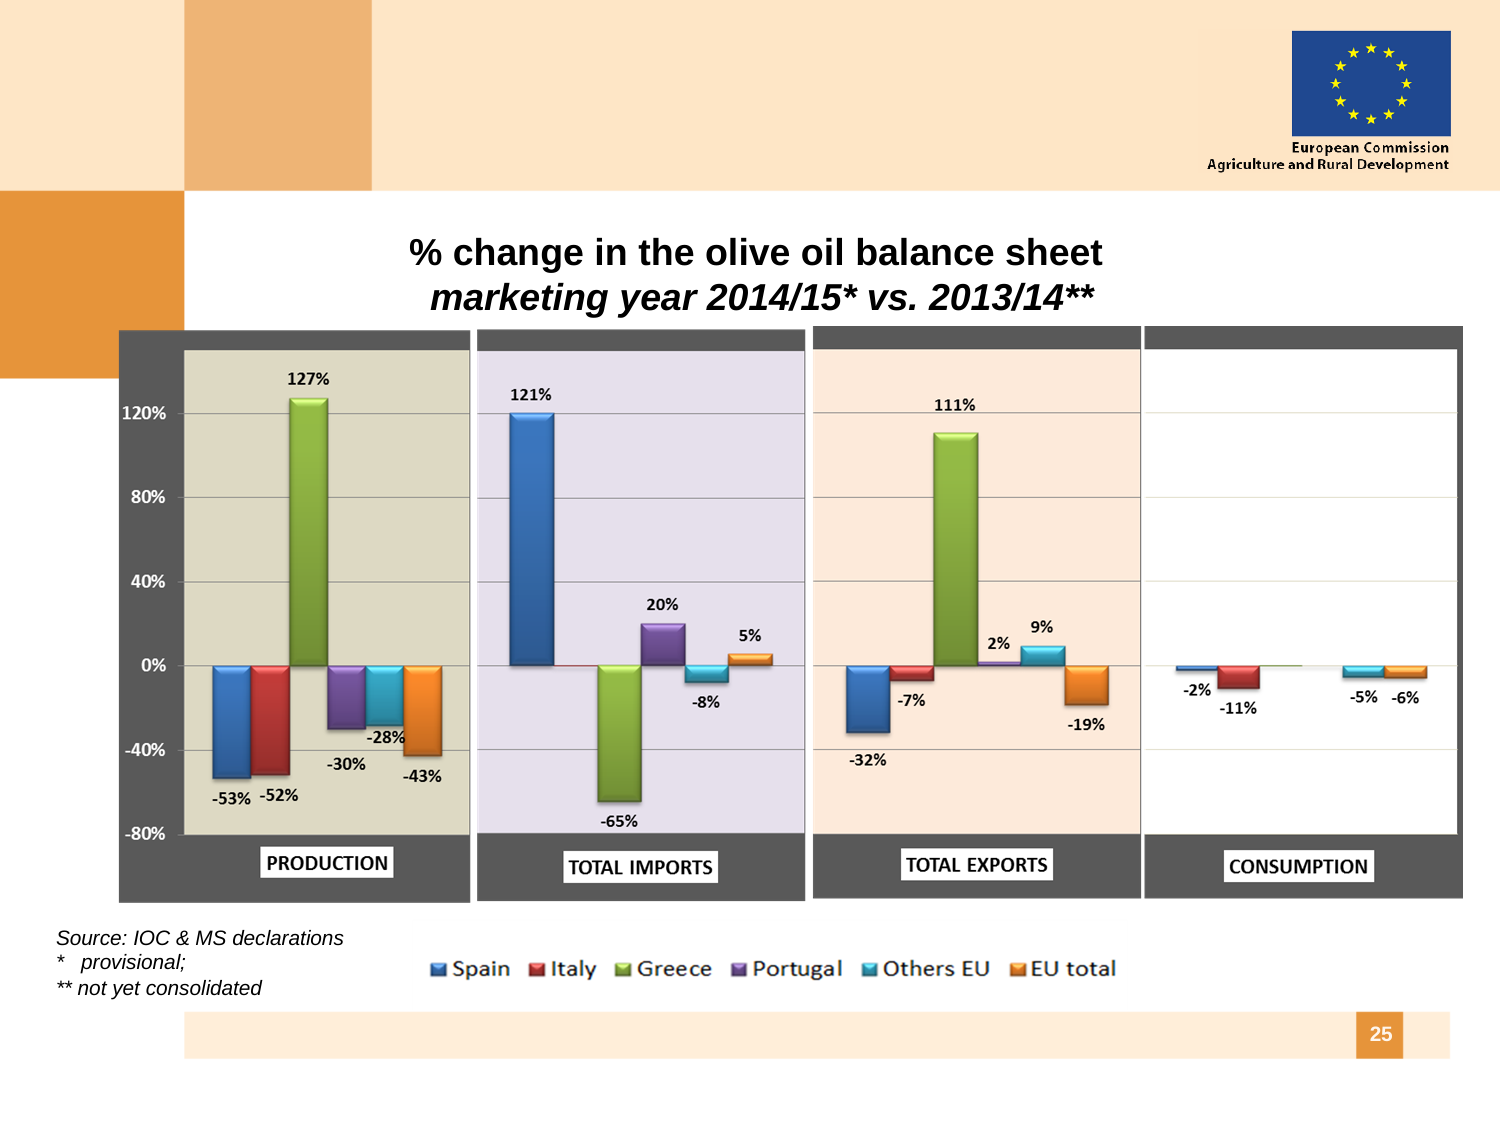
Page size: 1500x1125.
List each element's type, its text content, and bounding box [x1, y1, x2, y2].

slide_number 25 [1340, 1018, 1423, 1061]
picture [0, 0, 1500, 1125]
text_box % change in the olive oil balance sheet marketing year 2014/15* vs. 2013/14** [265, 220, 1258, 325]
text_box Source: IOC & MS declarations * provisional; ** not yet consolidated [41, 916, 396, 1032]
